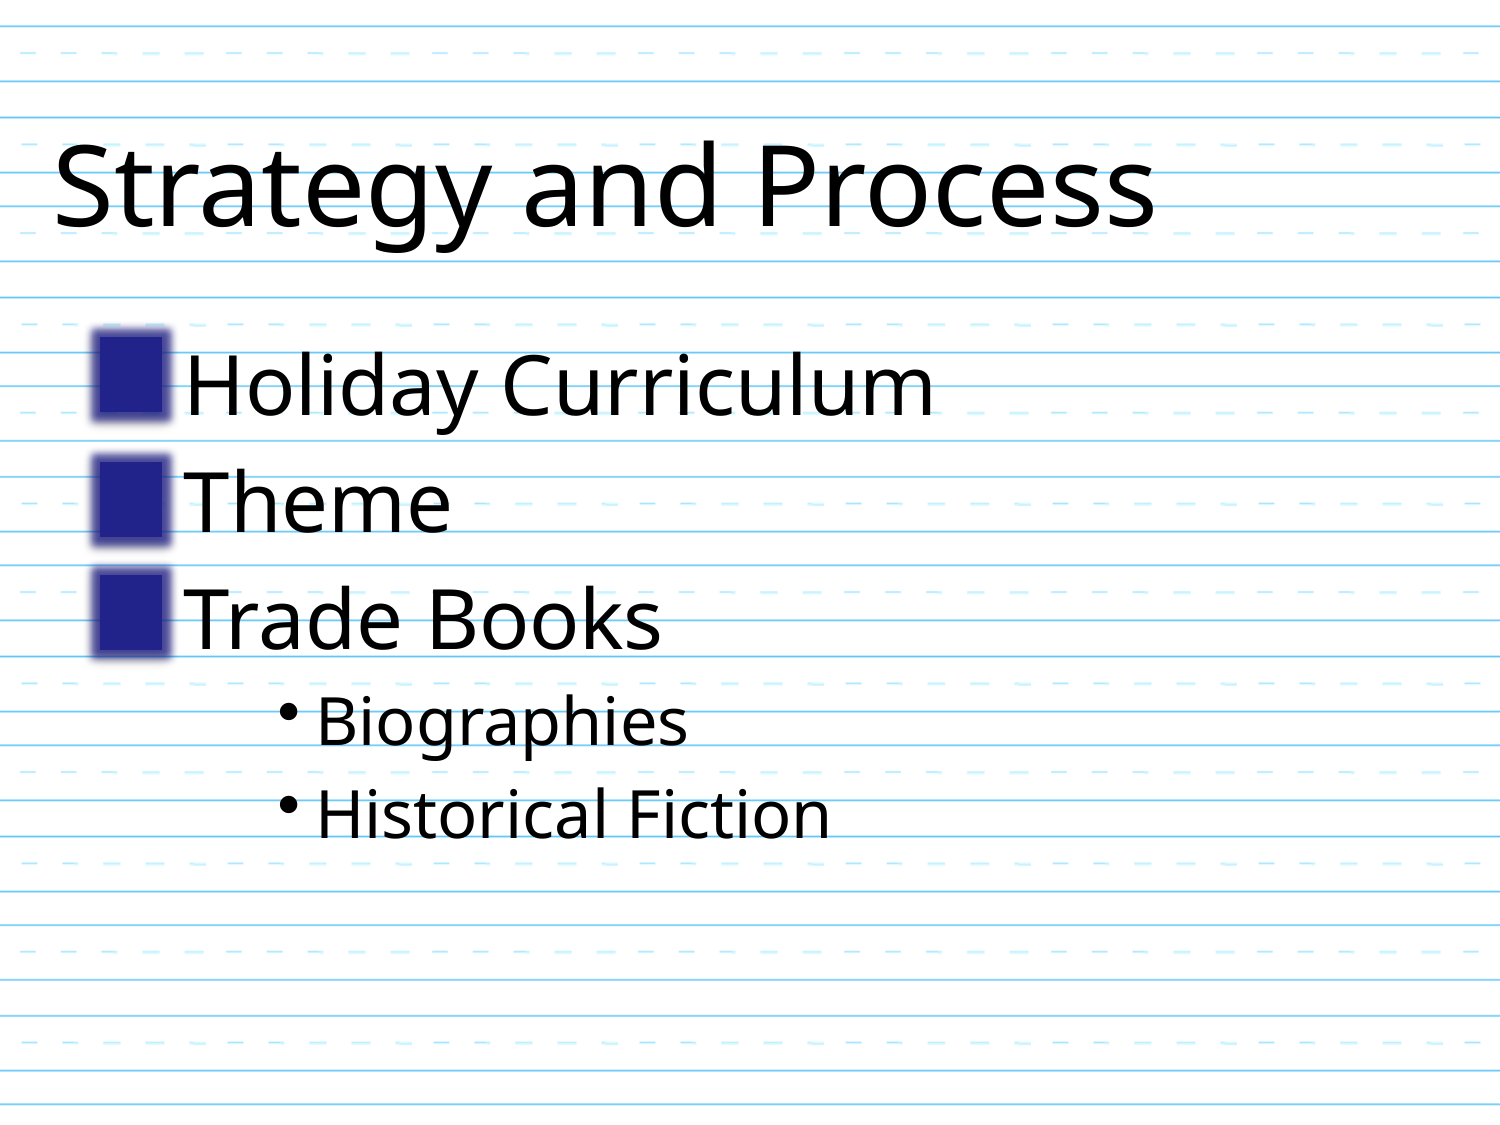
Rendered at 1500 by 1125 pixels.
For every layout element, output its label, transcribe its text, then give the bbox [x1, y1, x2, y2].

list Holiday Curriculum Theme Trade Books Biographies Historical Fiction [112, 324, 1388, 1001]
text_box [99, 462, 163, 538]
title Strategy and Process [37, 49, 1388, 313]
text_box [99, 574, 163, 651]
picture [0, 0, 1500, 1125]
text_box [99, 337, 163, 413]
